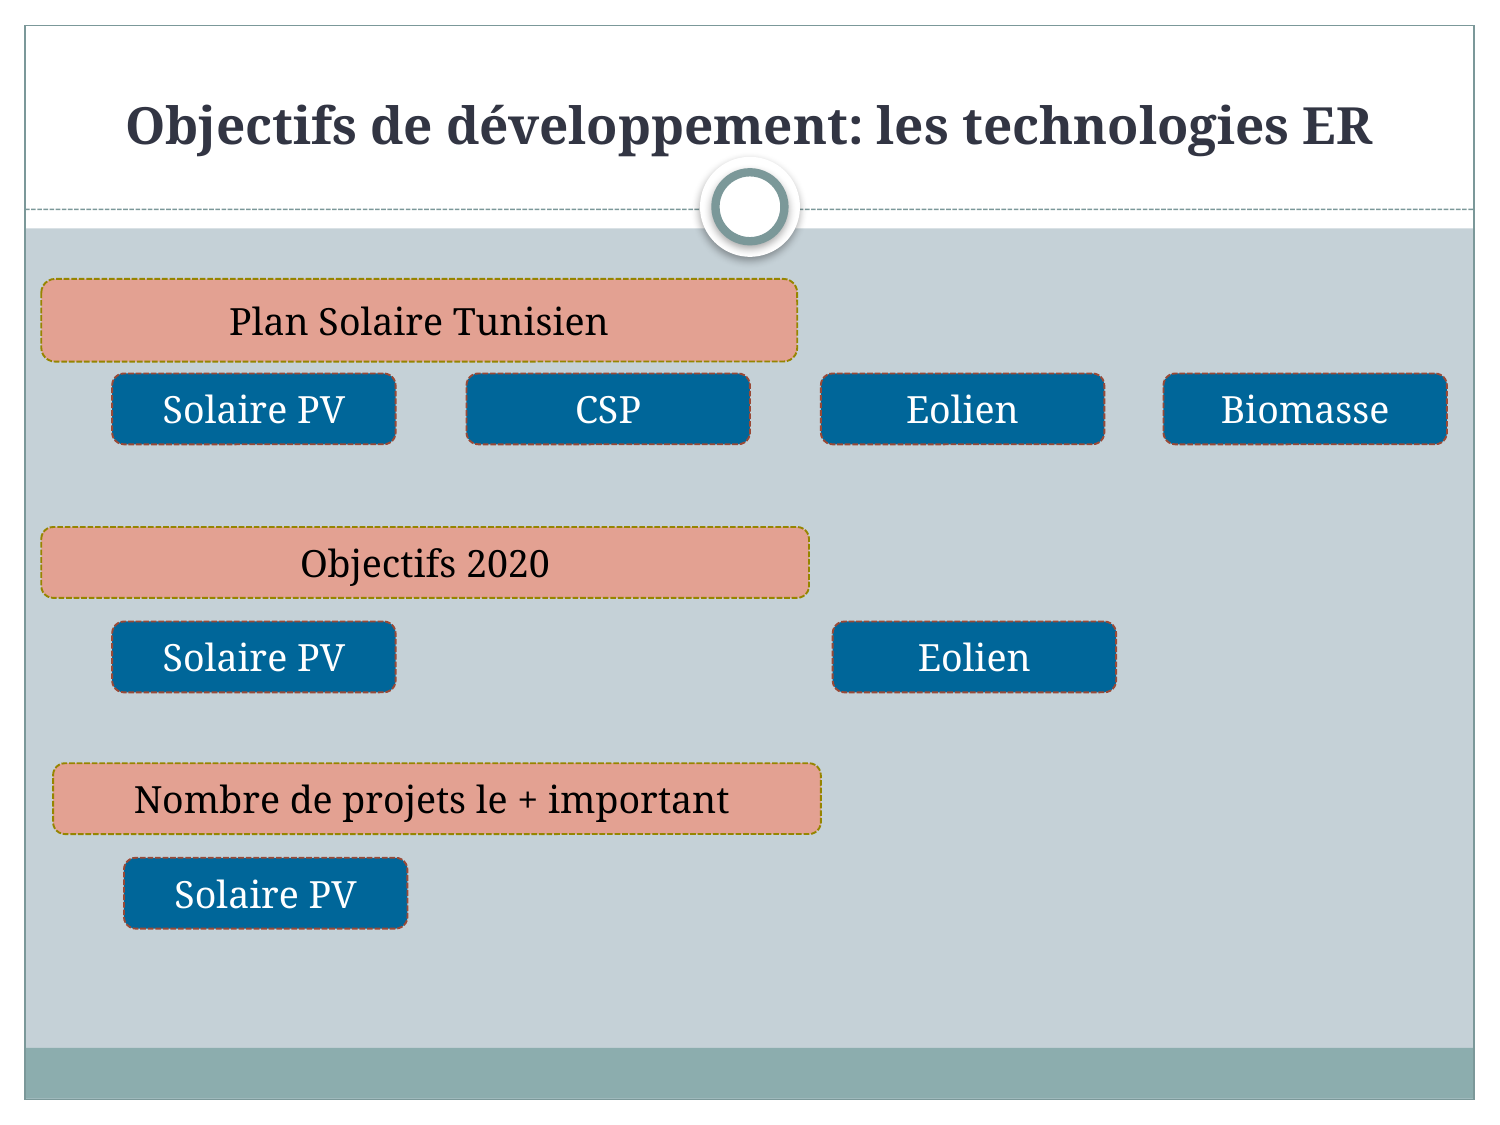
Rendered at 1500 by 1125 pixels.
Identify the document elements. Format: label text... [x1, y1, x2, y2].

text_box Biomasse [1162, 372, 1448, 446]
text_box Plan Solaire Tunisien [40, 277, 799, 363]
text_box Objectifs 2020 [40, 526, 810, 599]
text_box Eolien [831, 620, 1118, 694]
title Objectifs de développement: les technologies ER [49, 37, 1450, 162]
text_box Nombre de projets le + important [52, 762, 822, 836]
text_box Solaire PV [111, 620, 397, 694]
text_box Eolien [819, 372, 1106, 446]
text_box Solaire PV [111, 372, 397, 446]
text_box CSP [465, 372, 751, 446]
text_box Solaire PV [123, 856, 409, 930]
